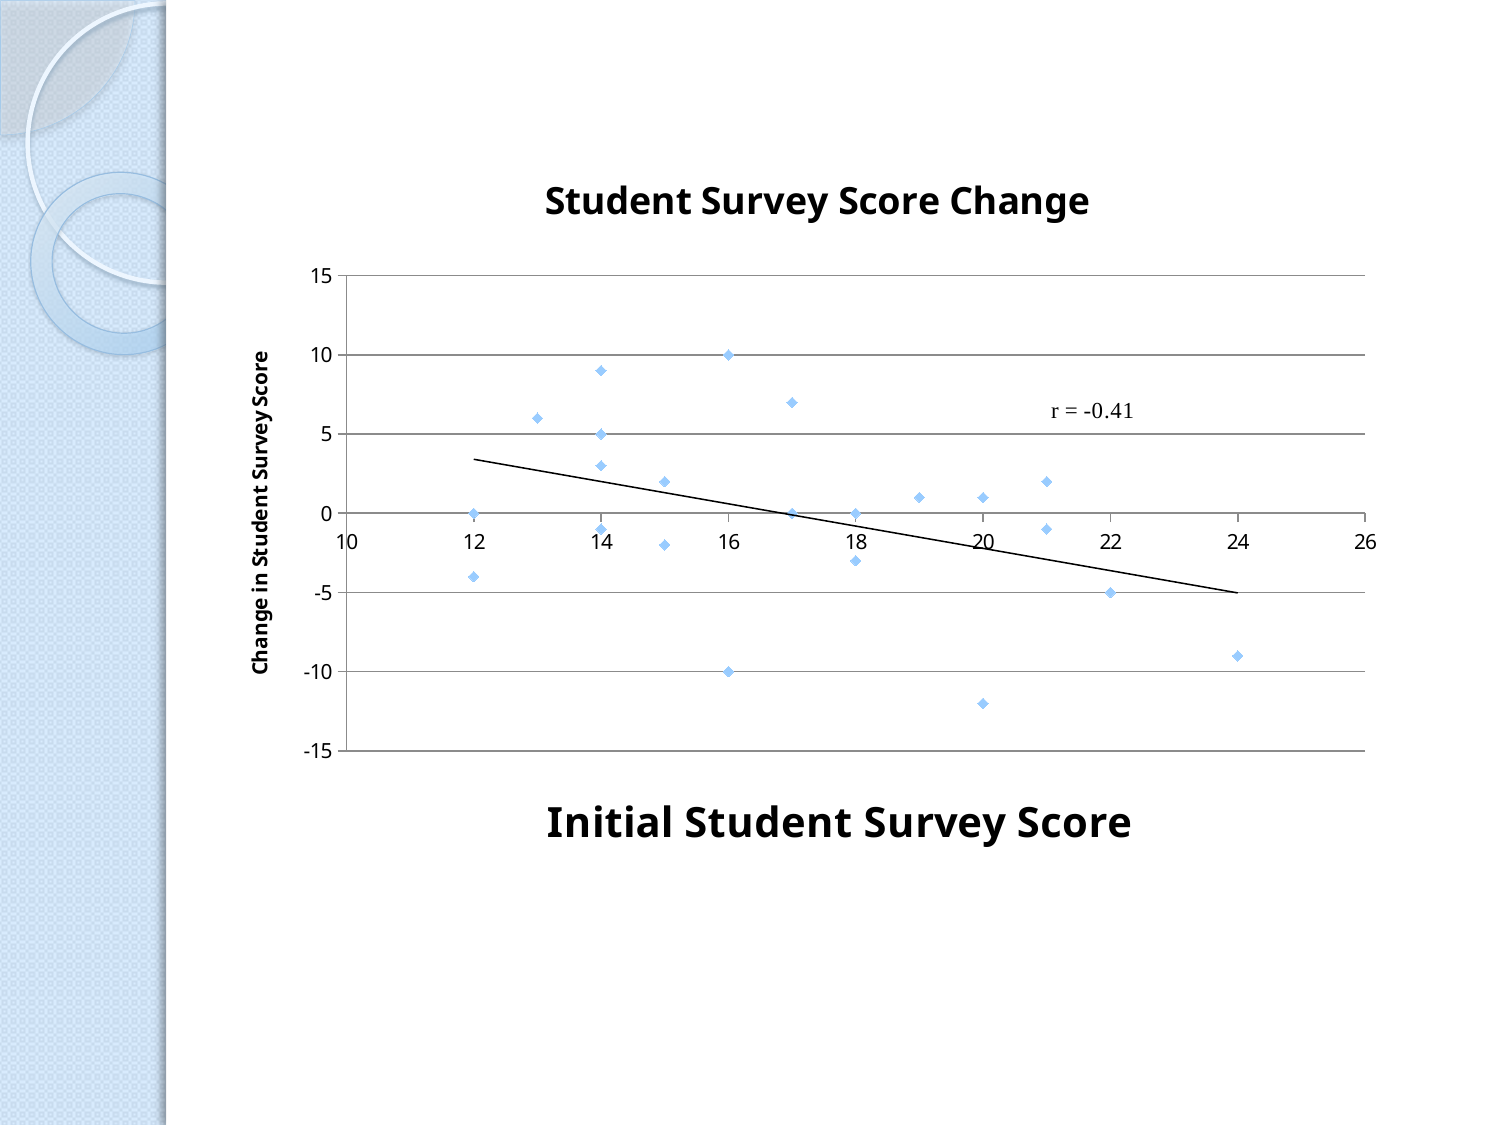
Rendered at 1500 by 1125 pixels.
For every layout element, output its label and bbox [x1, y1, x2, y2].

chart [212, 149, 1401, 888]
